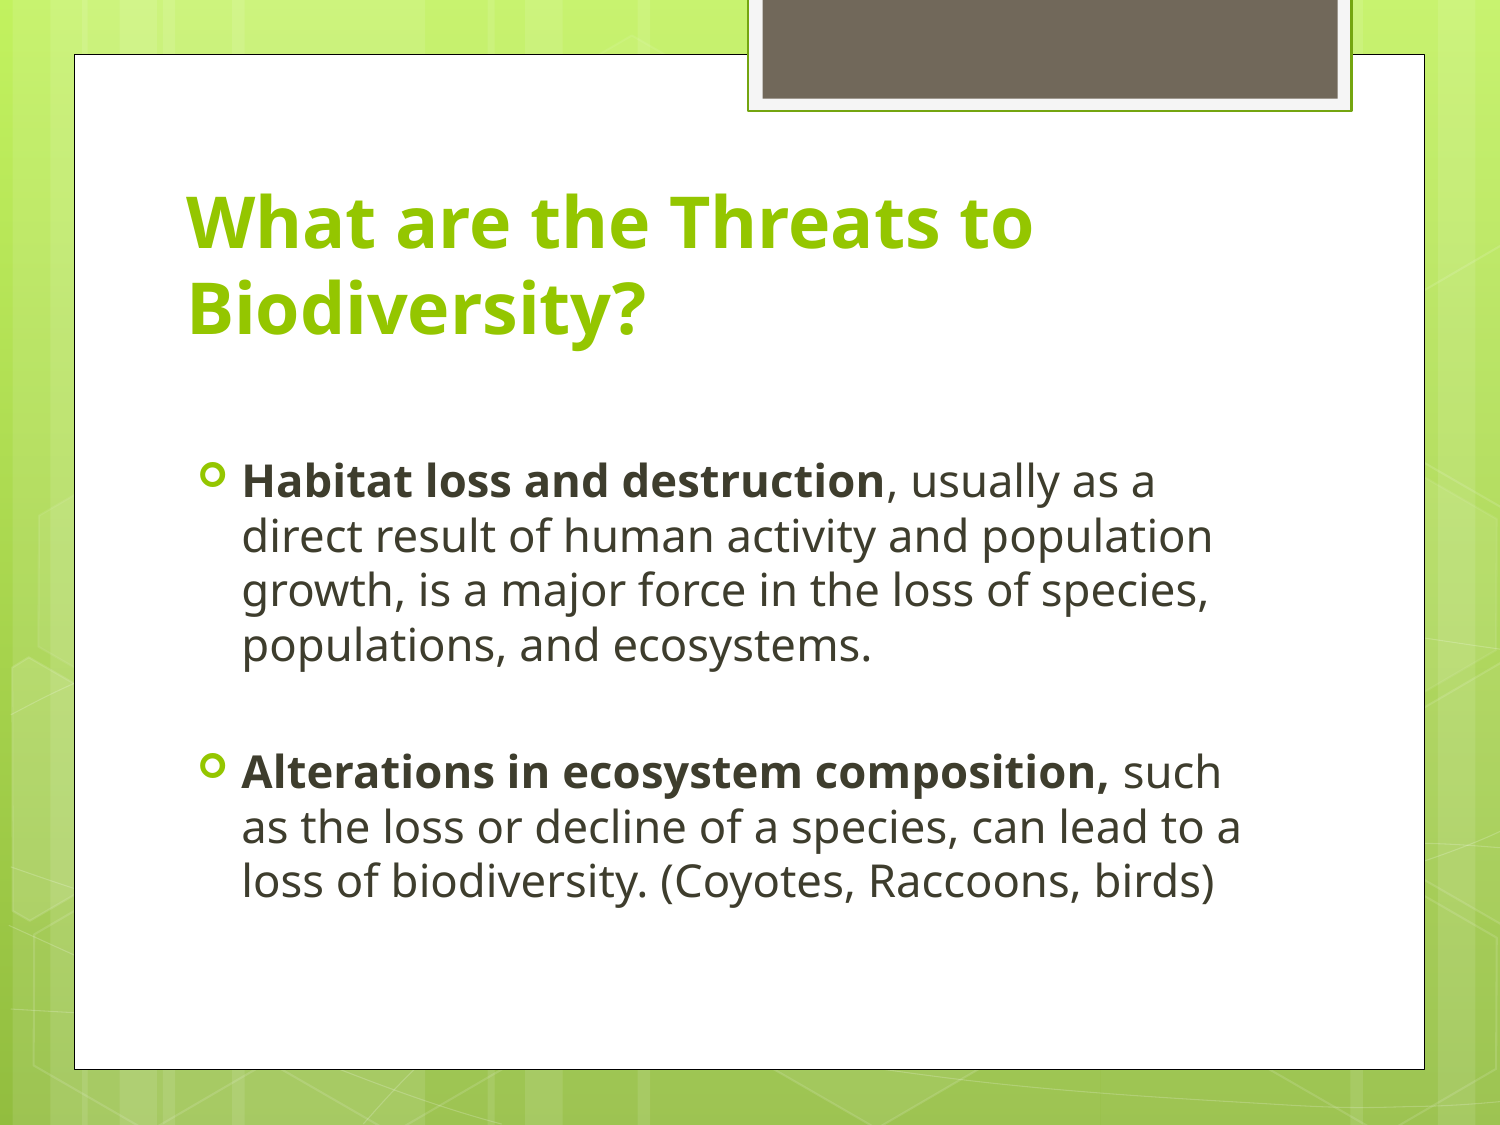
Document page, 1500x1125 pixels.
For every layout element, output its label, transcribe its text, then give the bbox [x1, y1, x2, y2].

list Habitat loss and destruction, usually as a direct result of human activity and population growth, is a major force in the loss of species, populations, and ecosystems. Alterations in ecosystem composition, such as the loss or decline of a species, can lead to a loss of biodiversity. (Coyotes, Raccoons, birds) [171, 381, 1283, 957]
title What are the Threats to Biodiversity? [171, 168, 1324, 357]
